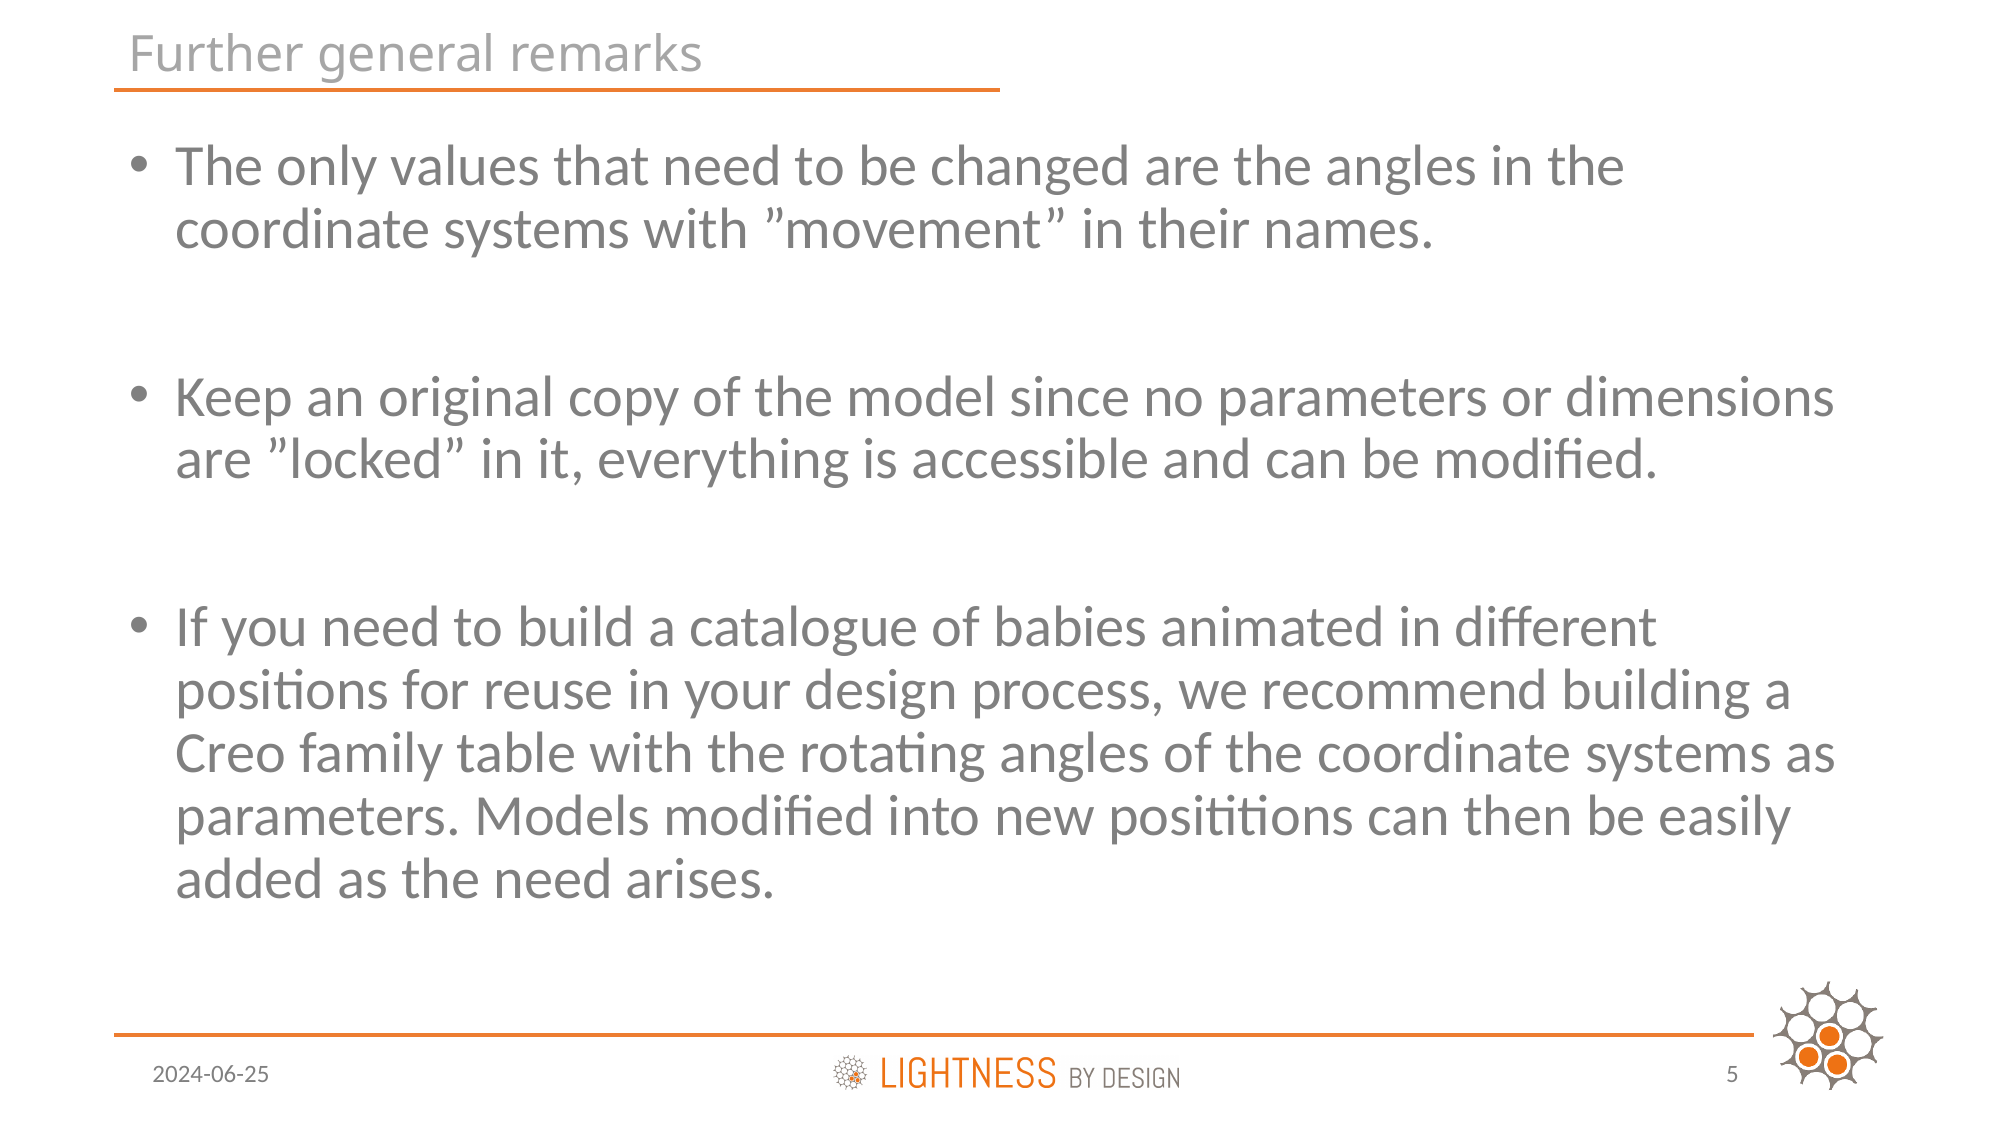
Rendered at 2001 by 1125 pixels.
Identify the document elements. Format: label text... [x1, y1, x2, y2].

title Further general remarks [113, 20, 1000, 91]
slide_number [137, 1042, 588, 1103]
list The only values that need to be changed are the angles in the coordinate systems with ”movement” in their names. Keep an original copy of the model since no parameters or dimensions are ”locked” in it, everything is accessible and can be modified. If you need to build a catalogue of babies animated in different positions for reuse in your design process, we recommend building a Creo family table with the rotating angles of the coordinate systems as parameters. Models modified into new posititions can then be easily added as the need arises. [114, 127, 1886, 1028]
picture [833, 1055, 1179, 1090]
slide_number 5 [1412, 1042, 1754, 1103]
picture [1769, 1028, 1886, 1092]
